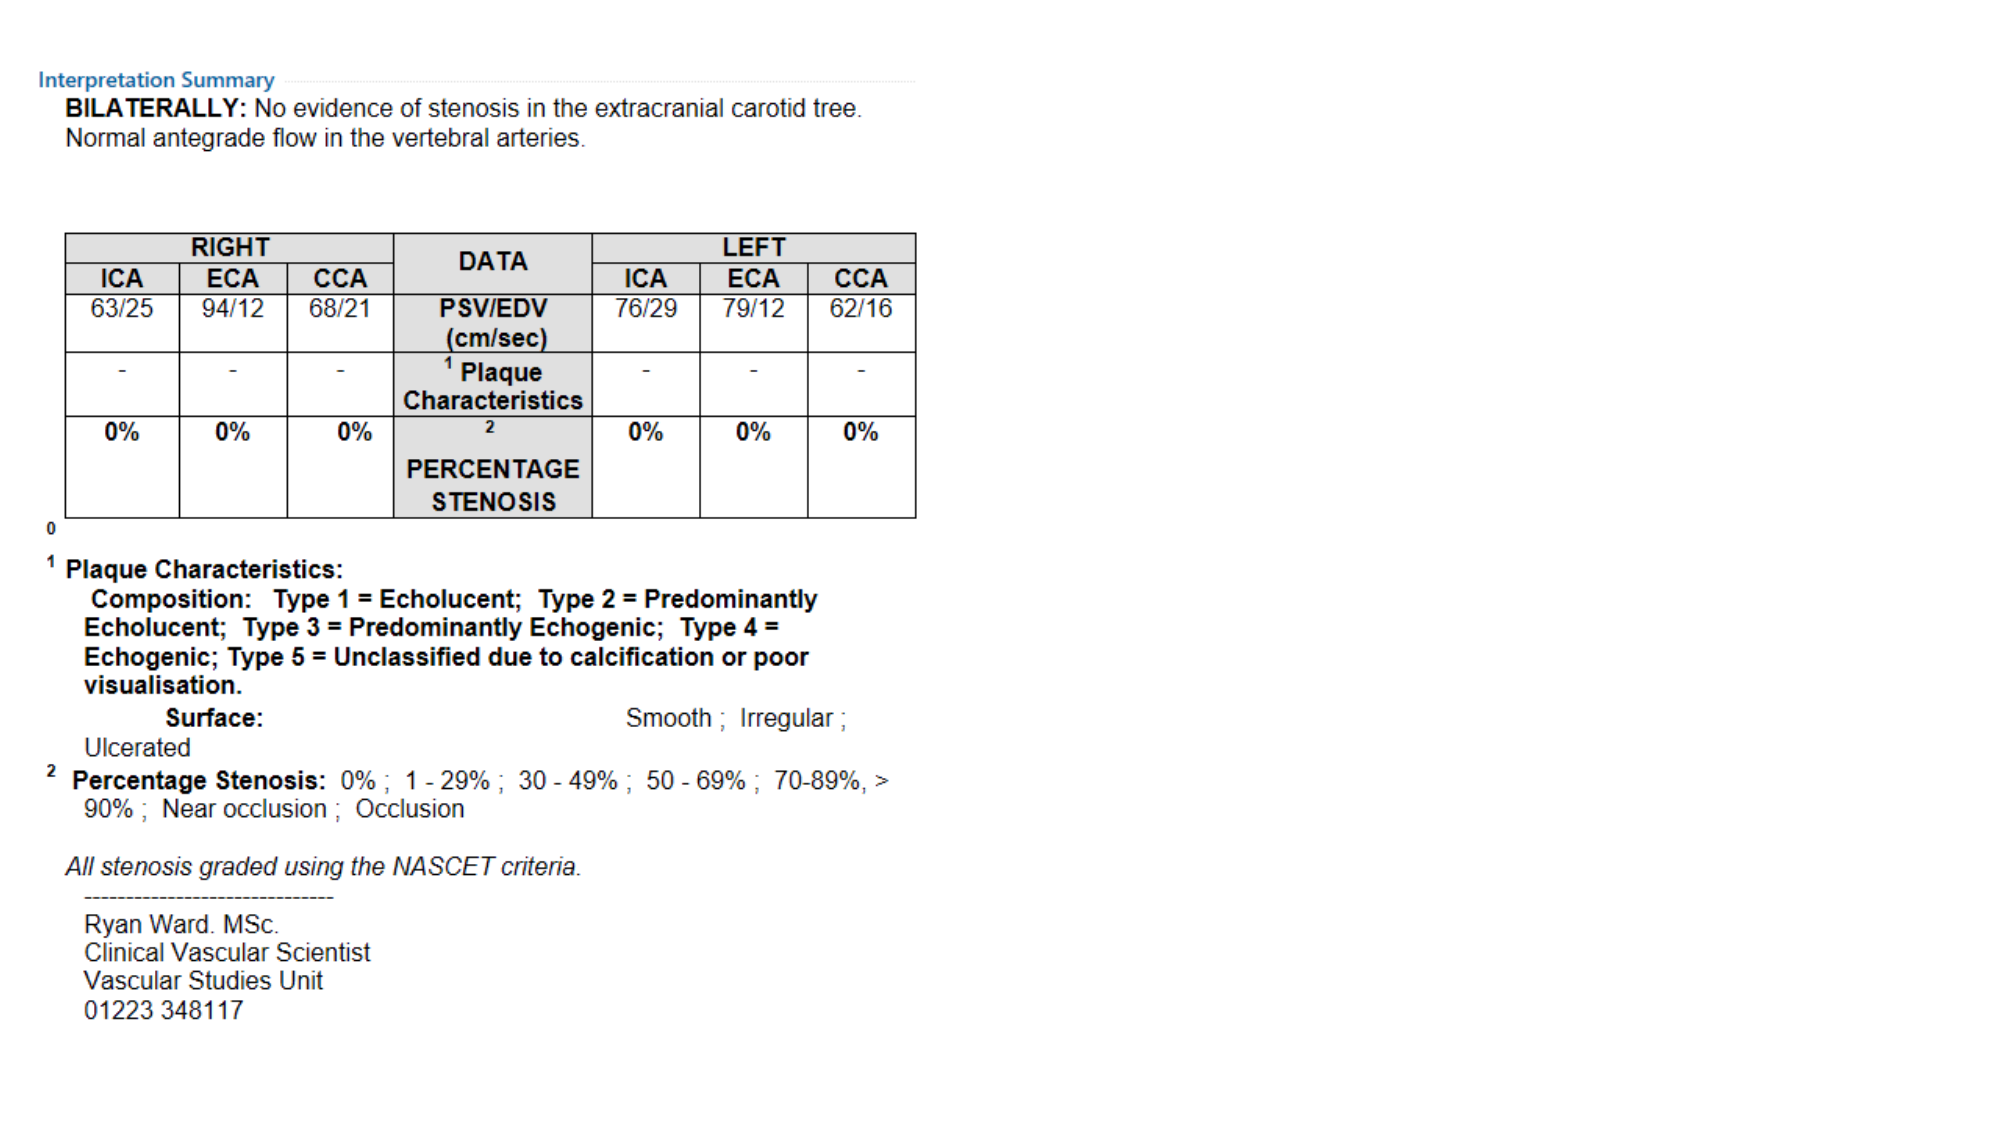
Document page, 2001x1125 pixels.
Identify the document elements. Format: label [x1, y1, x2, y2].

picture [18, 64, 1811, 1071]
